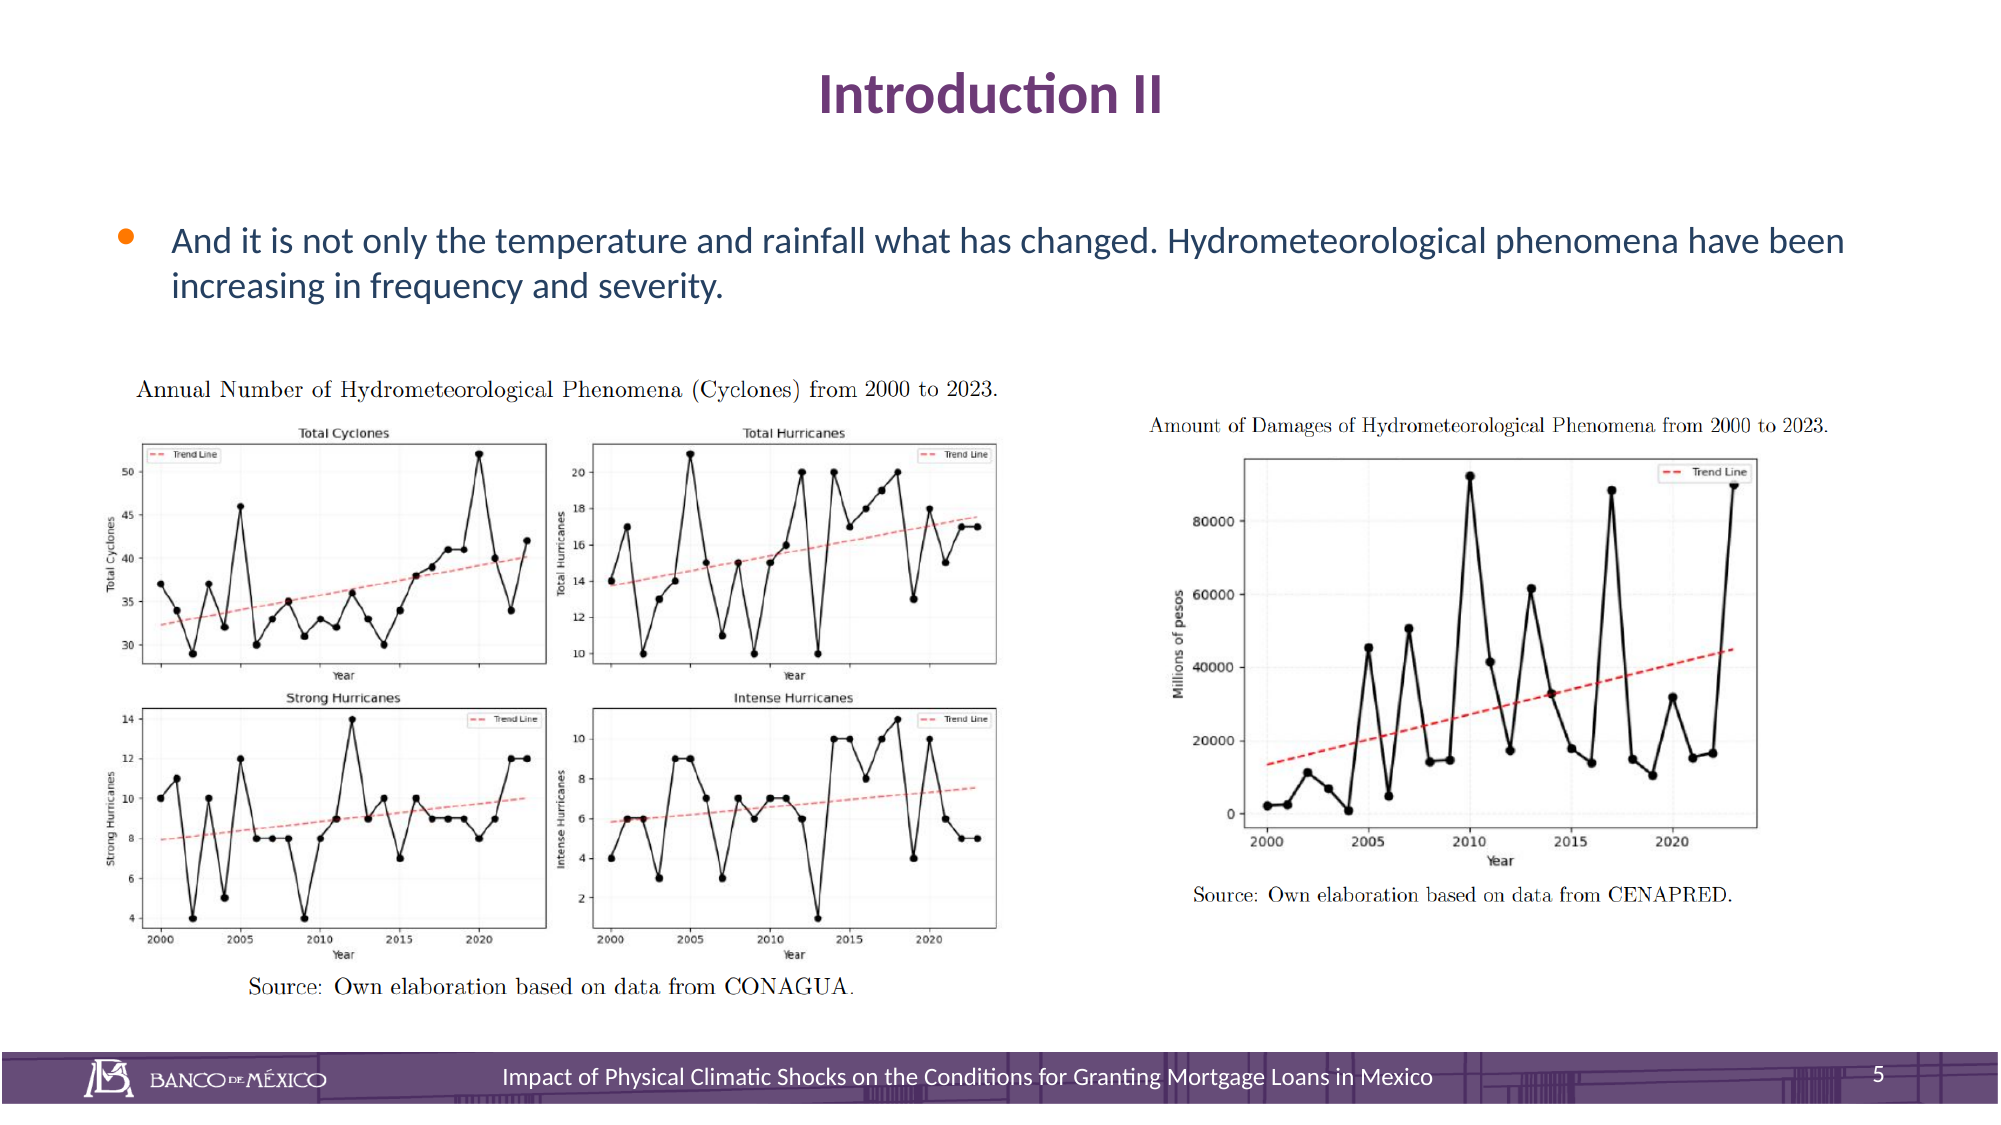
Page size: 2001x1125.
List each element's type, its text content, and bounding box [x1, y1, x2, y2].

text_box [86, 369, 1019, 1006]
text_box Impact of Physical Climatic Shocks on the Conditions for Granting Mortgage Loans in Mexico [452, 1060, 1485, 1121]
list And it is not only the temperature and rainfall what has changed. Hydrometeorological phenomena have been increasing in frequency and severity. [99, 208, 1900, 1005]
slide_number 5 [1433, 1042, 1900, 1103]
picture [1485, 1052, 1998, 1104]
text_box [1137, 408, 1832, 918]
picture [2, 1052, 1433, 1104]
title Introduction II [97, 30, 1898, 149]
